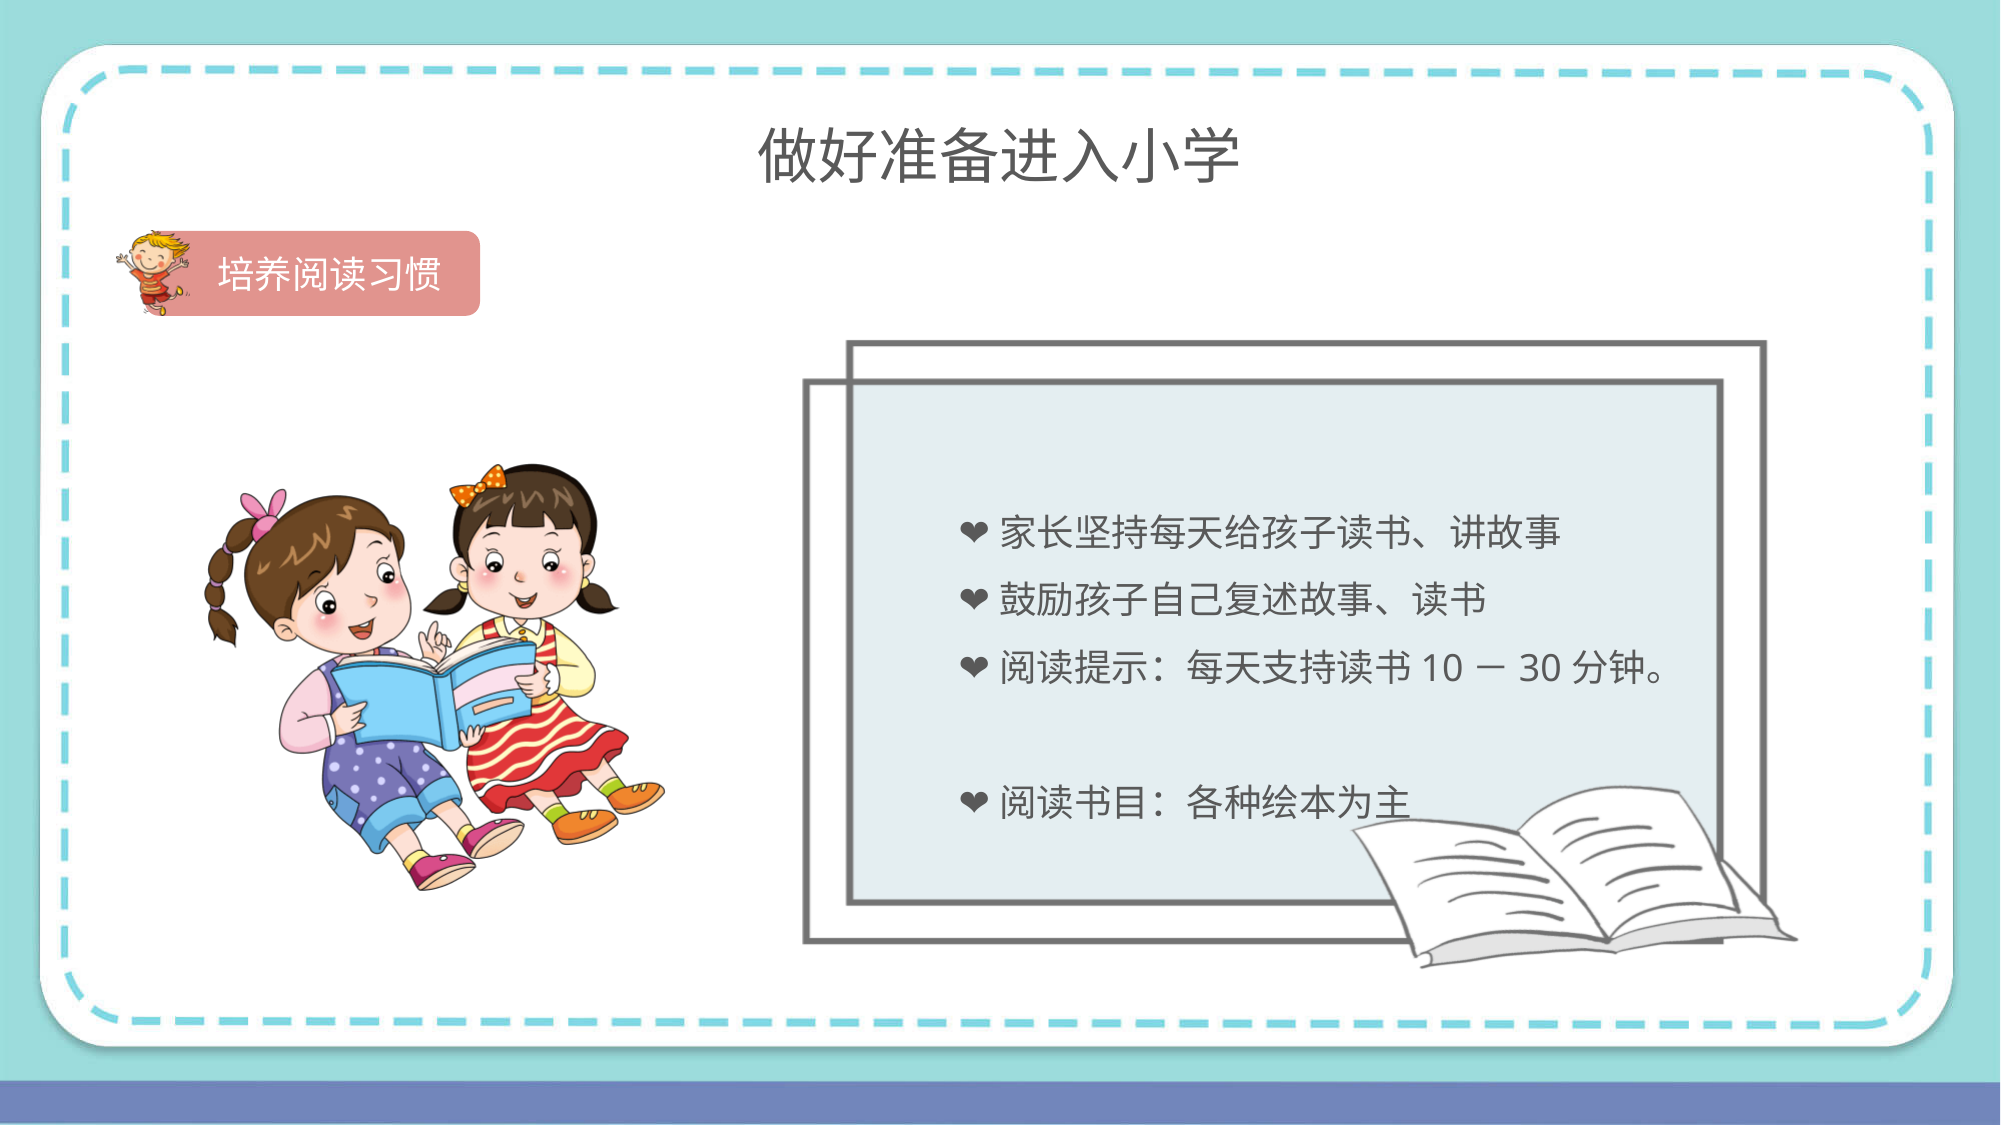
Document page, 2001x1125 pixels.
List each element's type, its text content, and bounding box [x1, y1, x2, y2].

picture [0, 0, 2001, 1125]
text_box 做好准备进入小学 [743, 110, 1257, 198]
text_box 培养阅读习惯 [157, 229, 482, 315]
